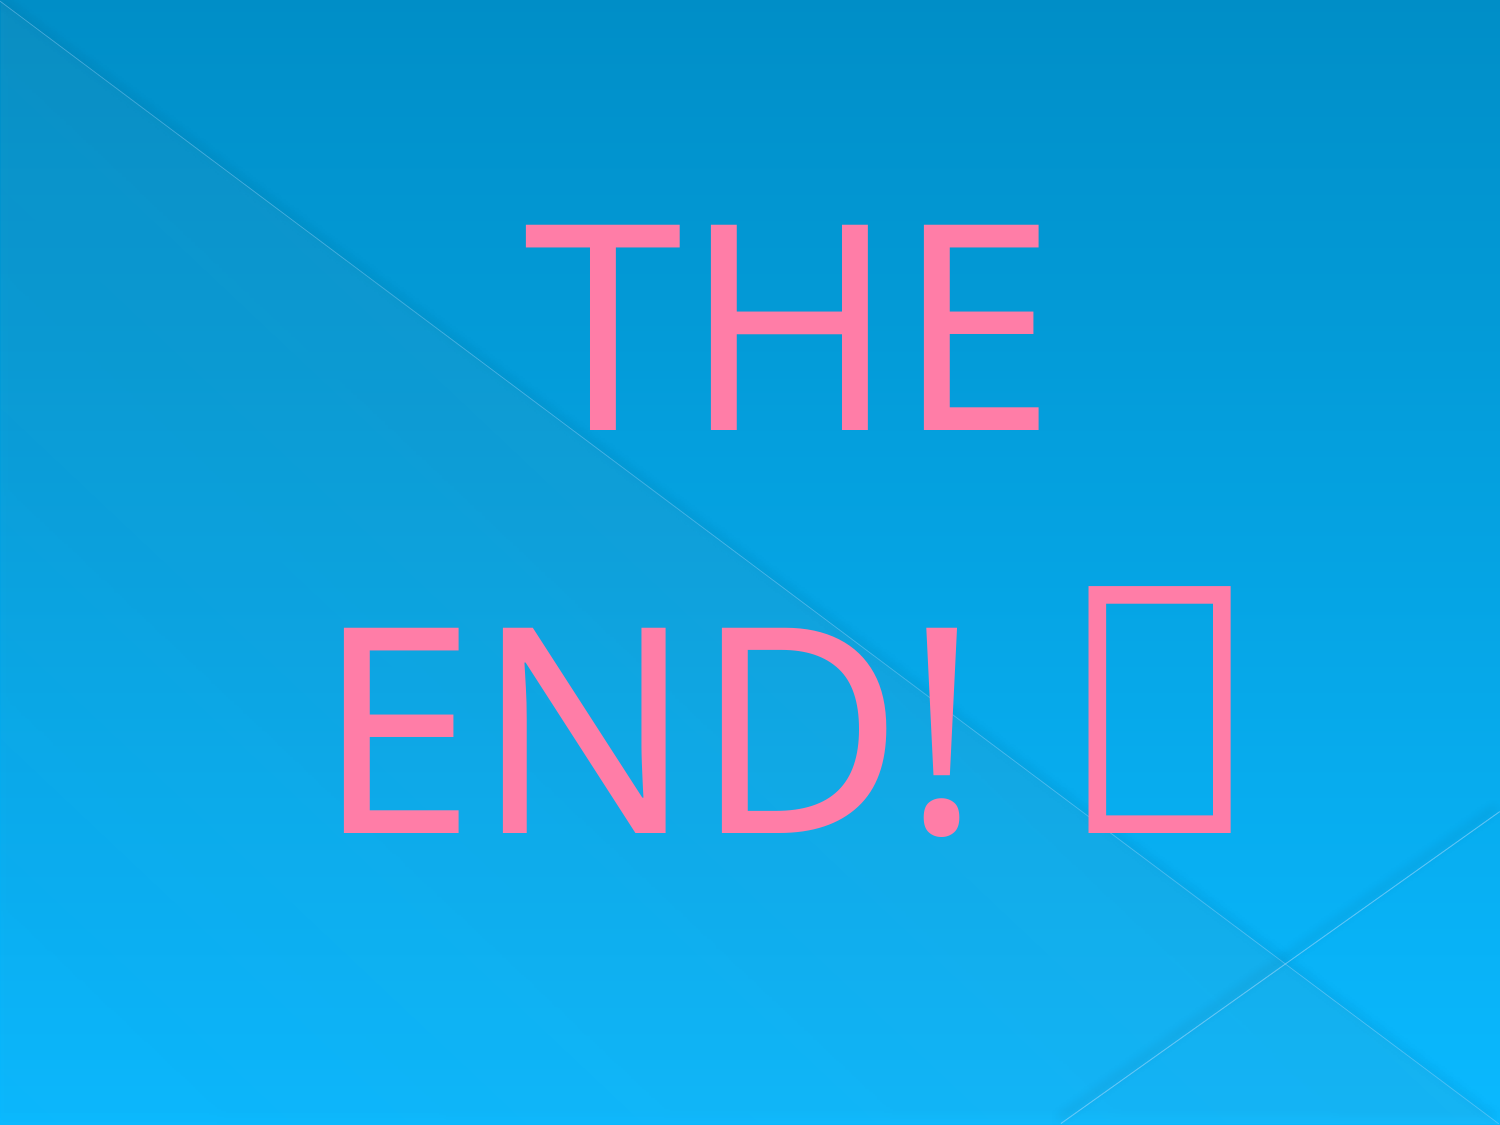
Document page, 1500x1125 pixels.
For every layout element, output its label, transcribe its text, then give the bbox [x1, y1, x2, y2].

title THE END!  [75, 0, 1425, 1051]
